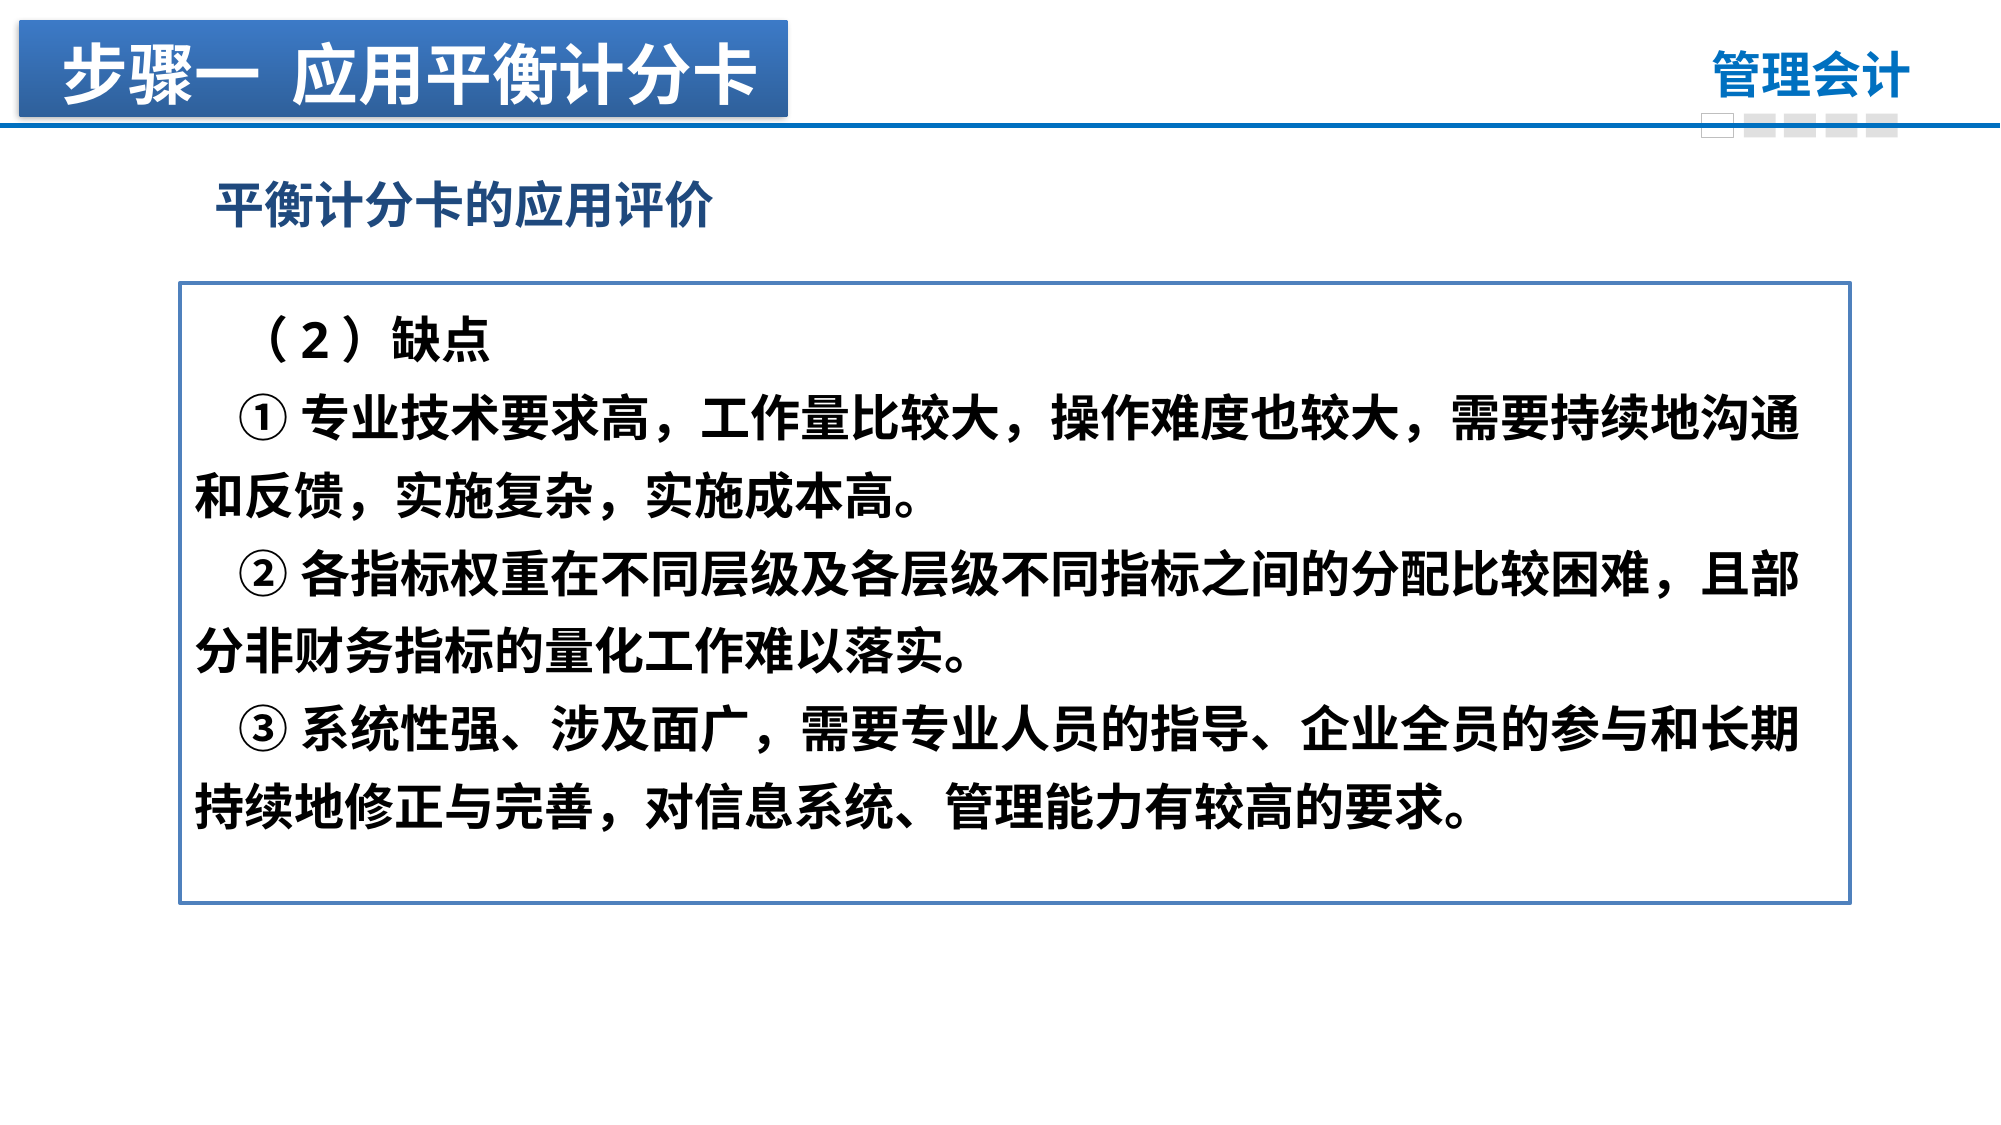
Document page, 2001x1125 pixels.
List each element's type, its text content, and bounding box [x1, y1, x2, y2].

text_box 平衡计分卡的应用评价 [214, 173, 1031, 234]
text_box （2）缺点 ①专业技术要求高，工作量比较大，操作难度也较大，需要持续地沟通和反馈，实施复杂，实施成本高。 ②各指标权重在不同层级及各层级不同指标之间的分配比较困难，且部分非财务指标的量化工作难以落实。 ③系统性强、涉及面广，需要专业人员的指导、企业全员的参与和长期持续地修正与完善，对信息系统、管理能力有较高的要求。 [178, 281, 1852, 905]
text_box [19, 20, 788, 122]
